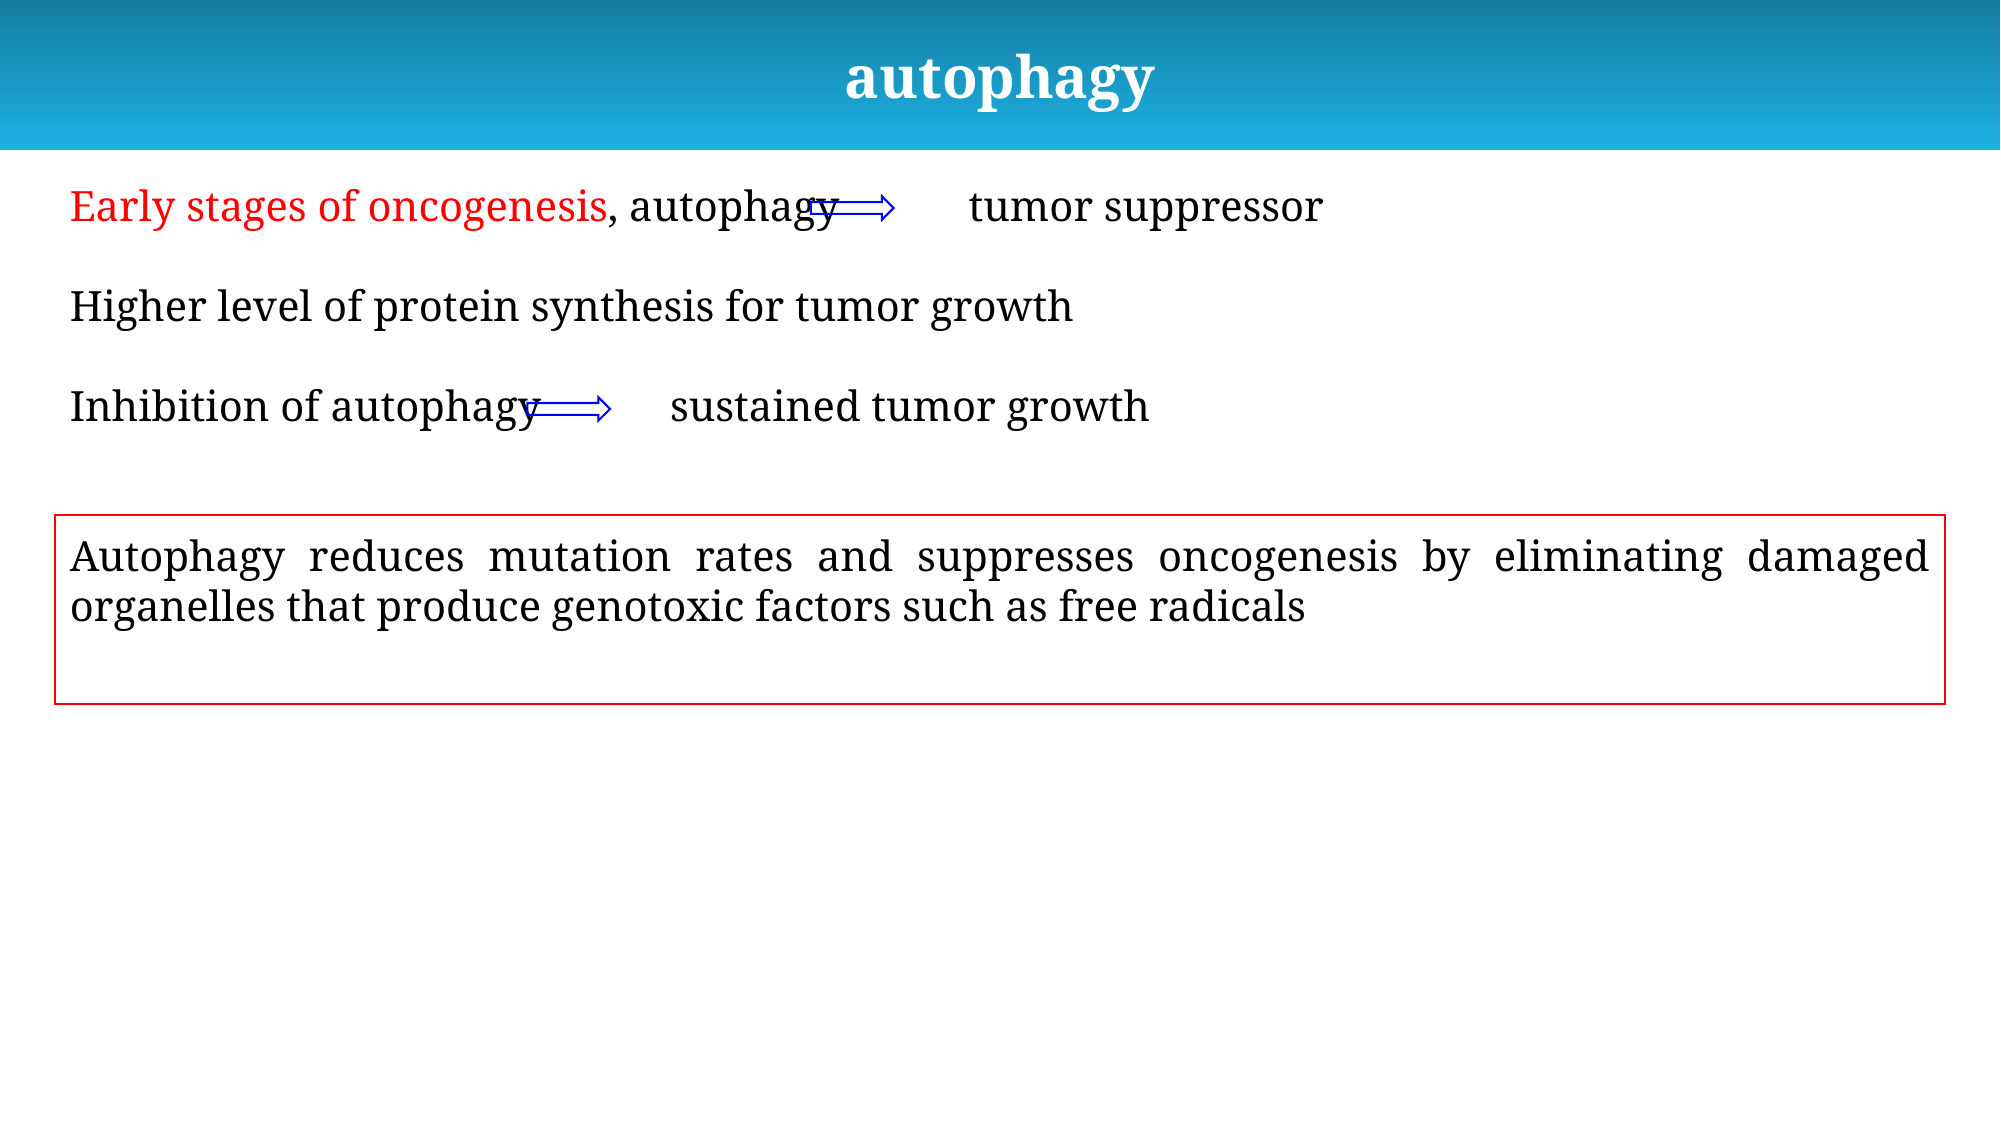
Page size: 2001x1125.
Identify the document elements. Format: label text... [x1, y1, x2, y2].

text_box [54, 514, 1946, 705]
text_box Early stages of oncogenesis, autophagy tumor suppressor Higher level of protein synthesis for tumor growth Inhibition of autophagy sustained tumor growth Autophagy reduces mutation rates and suppresses oncogenesis by eliminating damaged organelles that produce genotoxic factors such as free radicals [54, 172, 1945, 514]
text_box [526, 394, 612, 424]
text_box [809, 193, 896, 223]
text_box autophagy [0, 0, 2000, 150]
